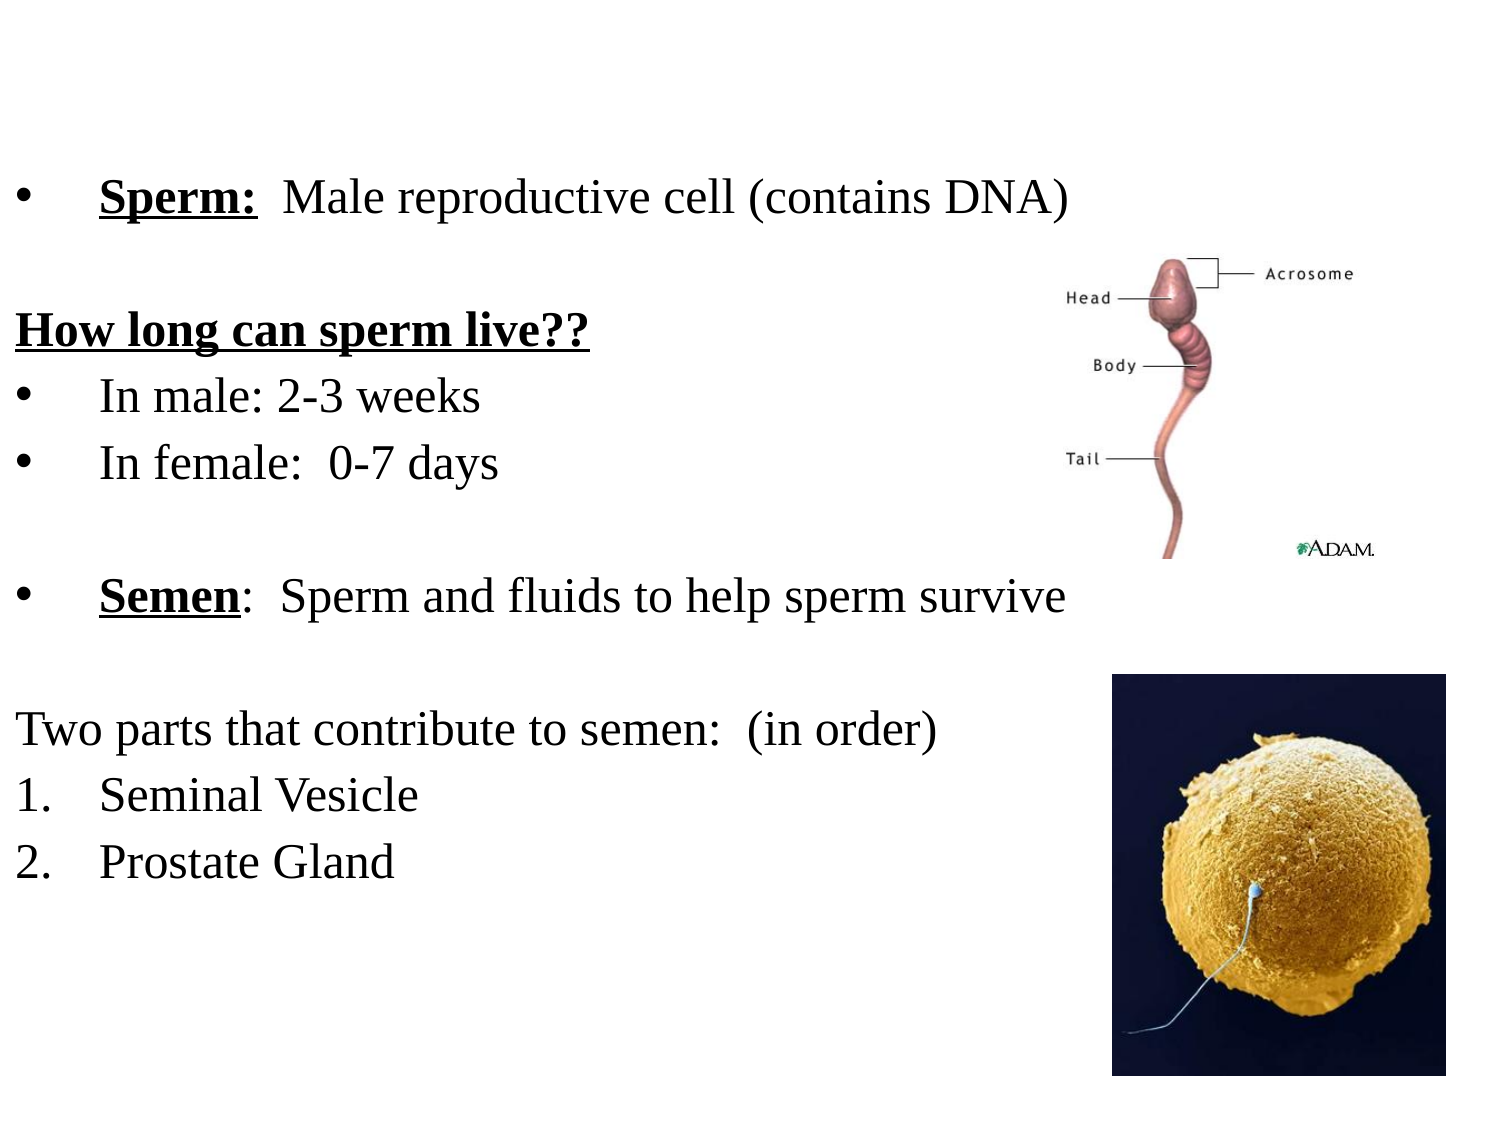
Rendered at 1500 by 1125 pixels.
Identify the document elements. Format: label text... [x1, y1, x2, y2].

picture [974, 237, 1377, 559]
picture [1112, 674, 1446, 1077]
list Sperm: Male reproductive cell (contains DNA) How long can sperm live?? In male: 2-3 weeks In female: 0-7 days Semen: Sperm and fluids to help sperm survive Two parts that contribute to semen: (in order)‏ Seminal Vesicle Prostate Gland [0, 162, 1425, 1125]
